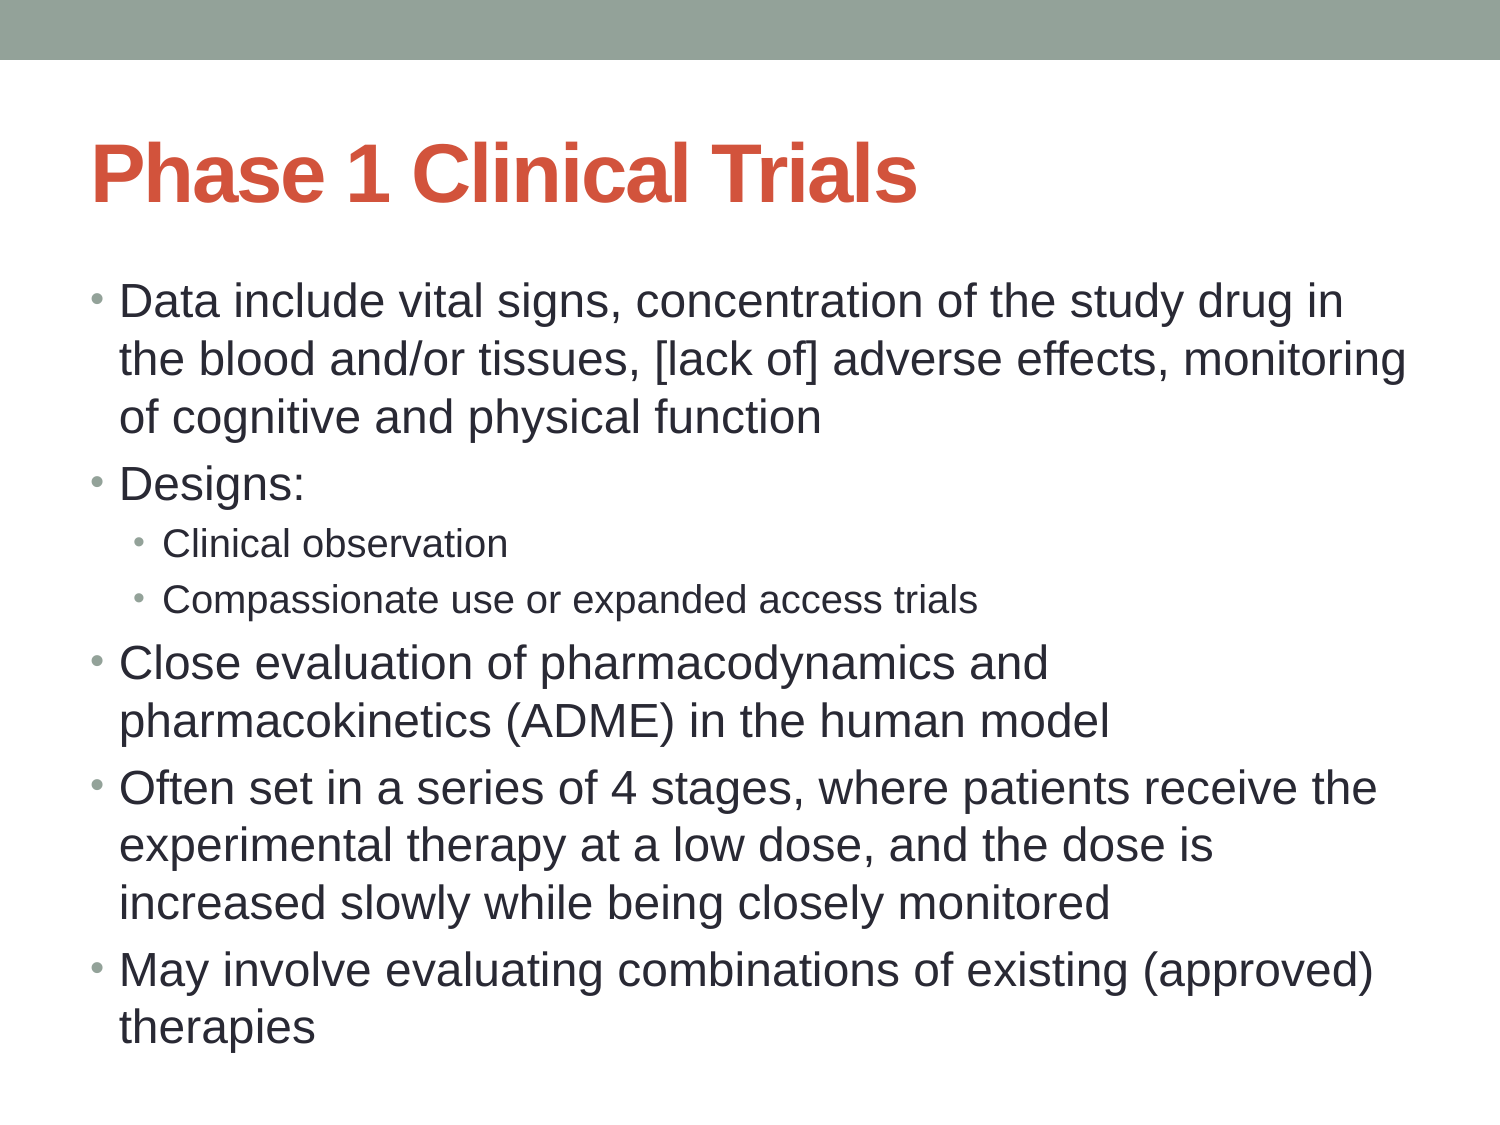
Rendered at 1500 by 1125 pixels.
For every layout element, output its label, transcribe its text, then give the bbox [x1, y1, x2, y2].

list Data include vital signs, concentration of the study drug in the blood and/or tissues, [lack of] adverse effects, monitoring of cognitive and physical function Designs: Clinical observation Compassionate use or expanded access trials Close evaluation of pharmacodynamics and pharmacokinetics (ADME) in the human model Often set in a series of 4 stages, where patients receive the experimental therapy at a low dose, and the dose is increased slowly while being closely monitored May involve evaluating combinations of existing (approved) therapies [75, 262, 1425, 1063]
title Phase 1 Clinical Trials [75, 87, 1425, 250]
